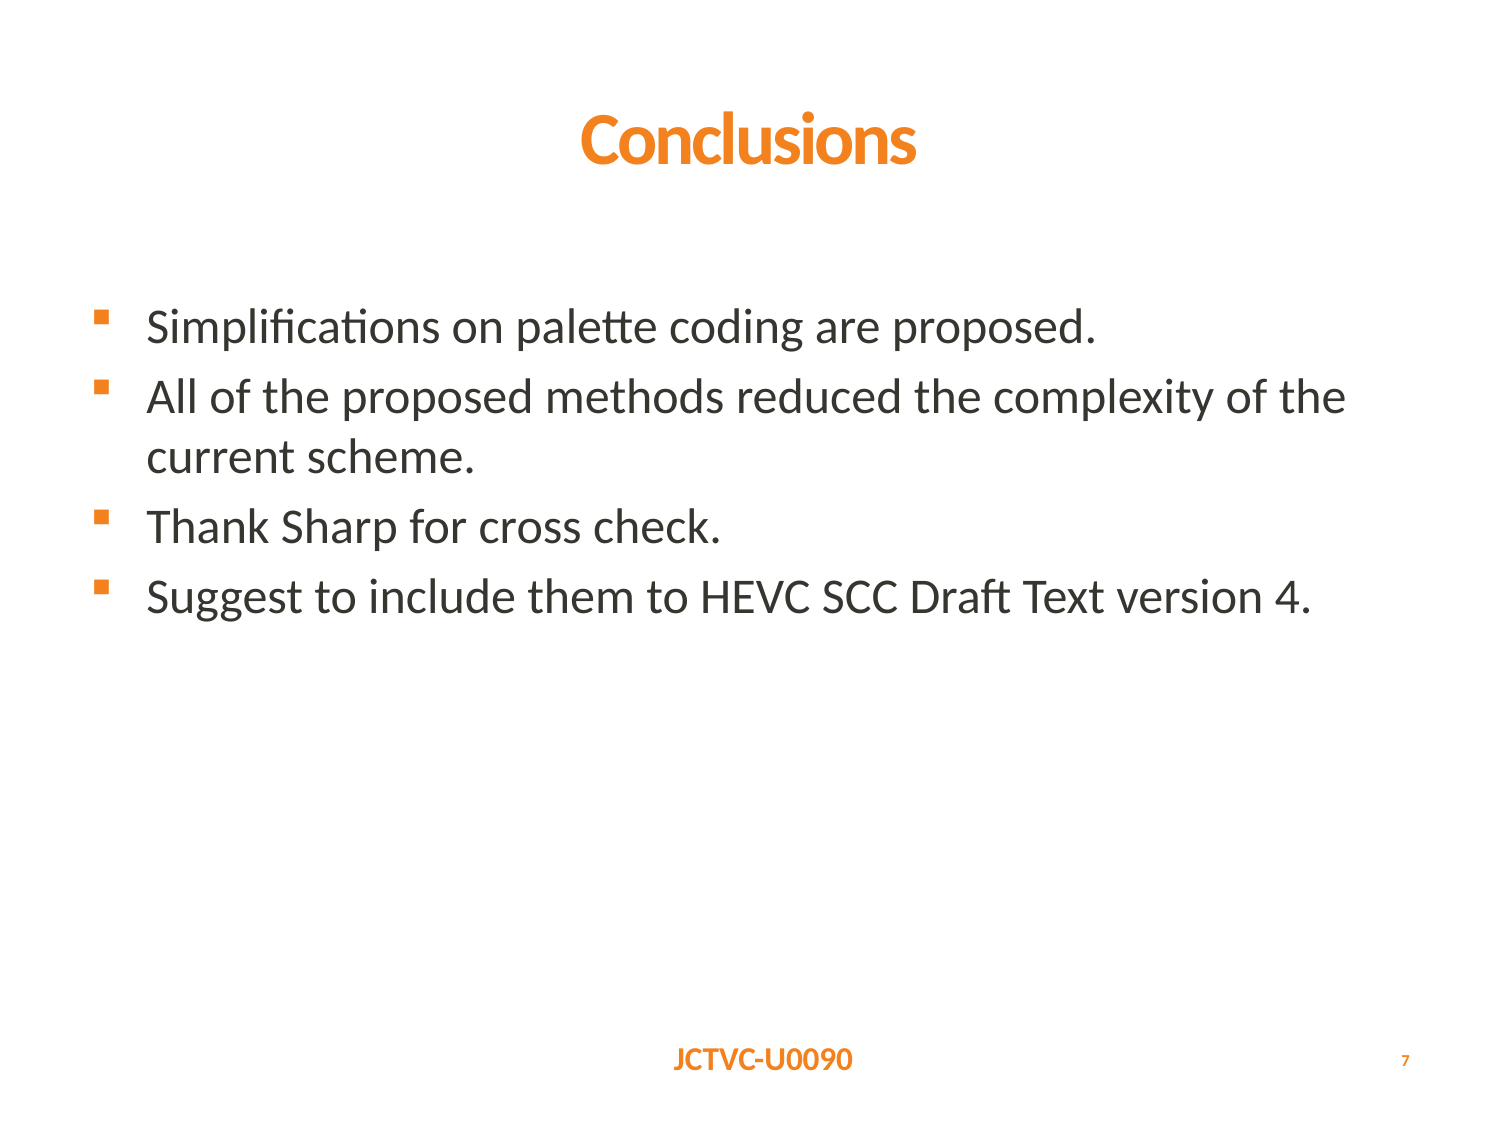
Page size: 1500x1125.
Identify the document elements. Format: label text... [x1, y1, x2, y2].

list Simplifications on palette coding are proposed. All of the proposed methods reduced the complexity of the current scheme. Thank Sharp for cross check. Suggest to include them to HEVC SCC Draft Text version 4. [75, 286, 1425, 990]
slide_number 7 [1251, 1029, 1425, 1090]
title Conclusions [75, 99, 1425, 286]
